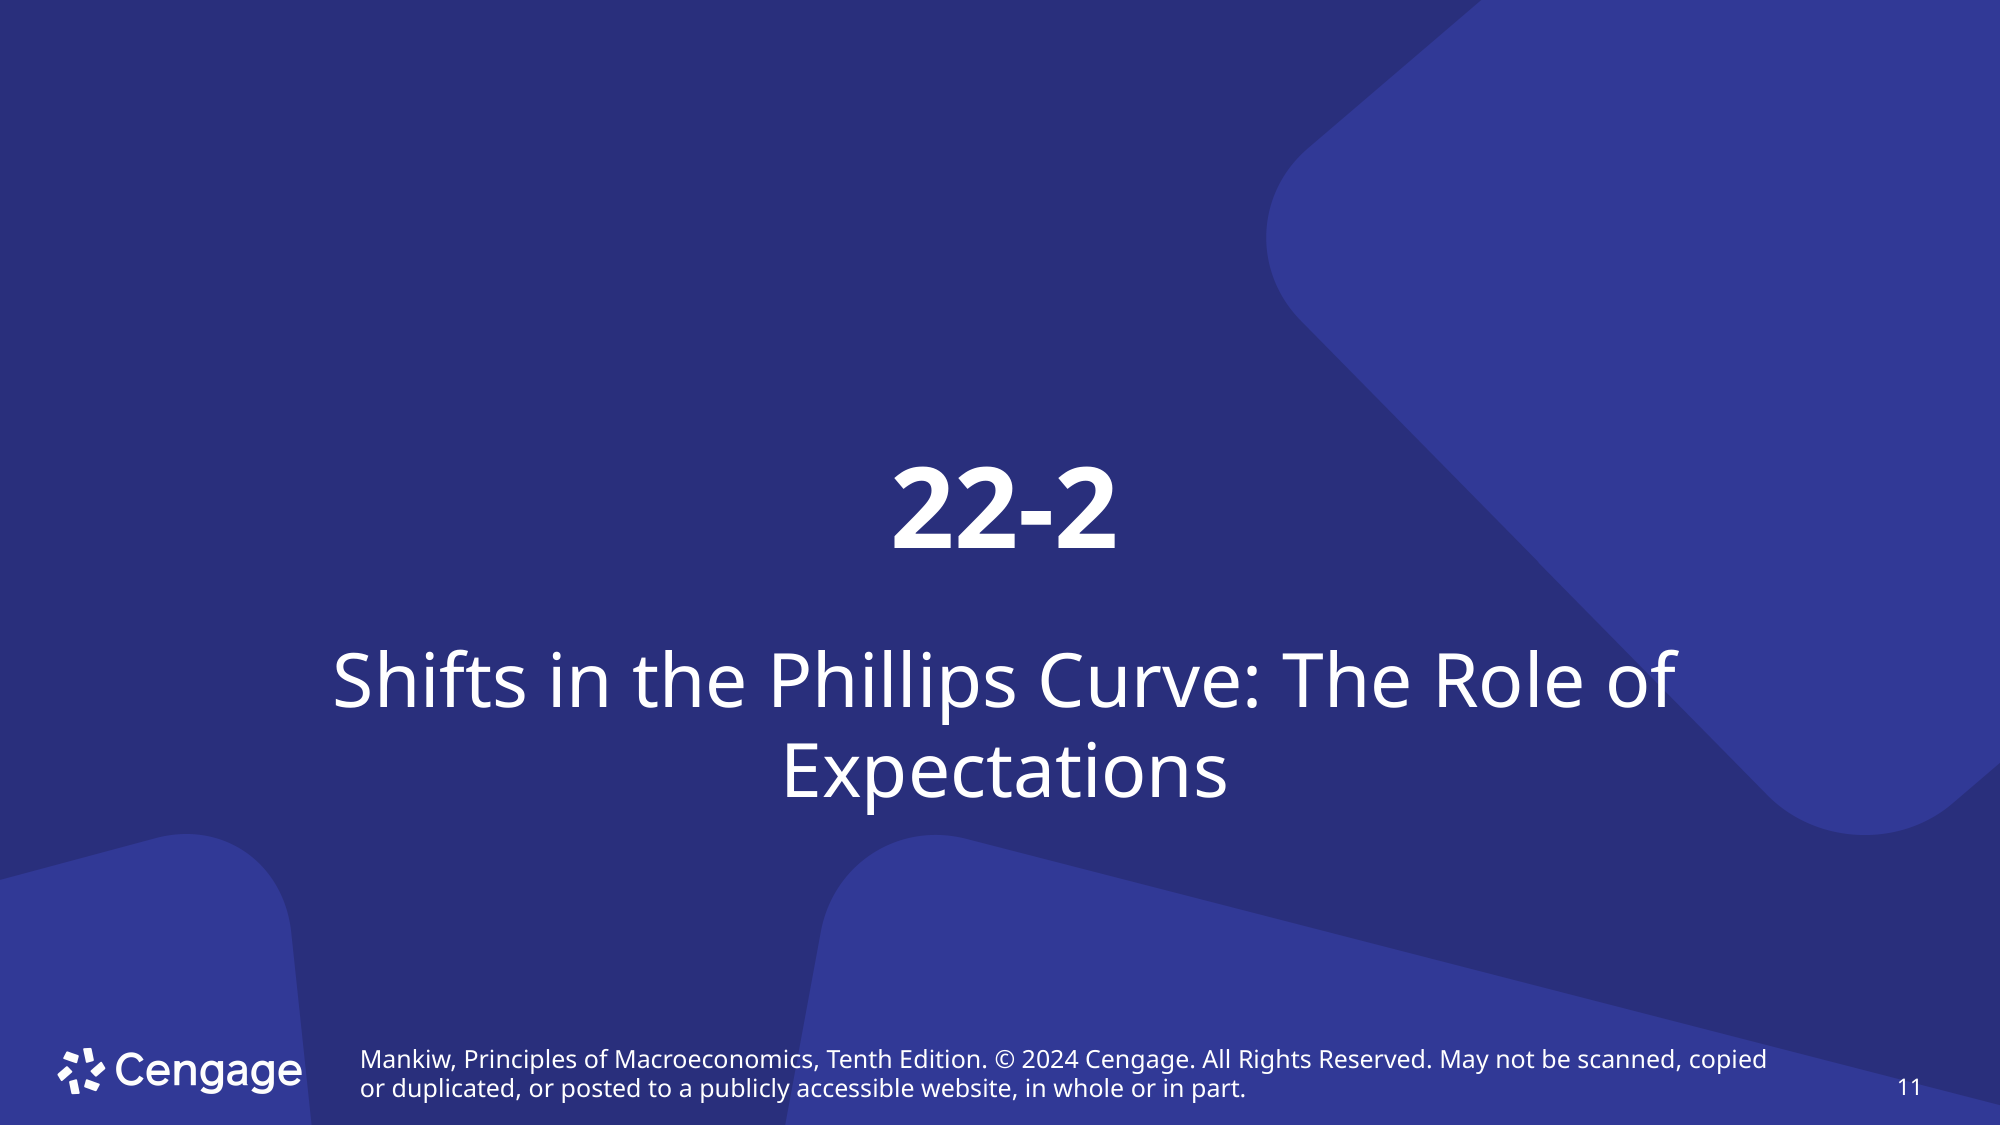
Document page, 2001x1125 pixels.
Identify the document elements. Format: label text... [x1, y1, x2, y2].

picture [0, 0, 2000, 1125]
title 22-2 [150, 189, 1860, 581]
subtitle Shifts in the Phillips Curve: The Role of Expectations [150, 624, 1860, 859]
